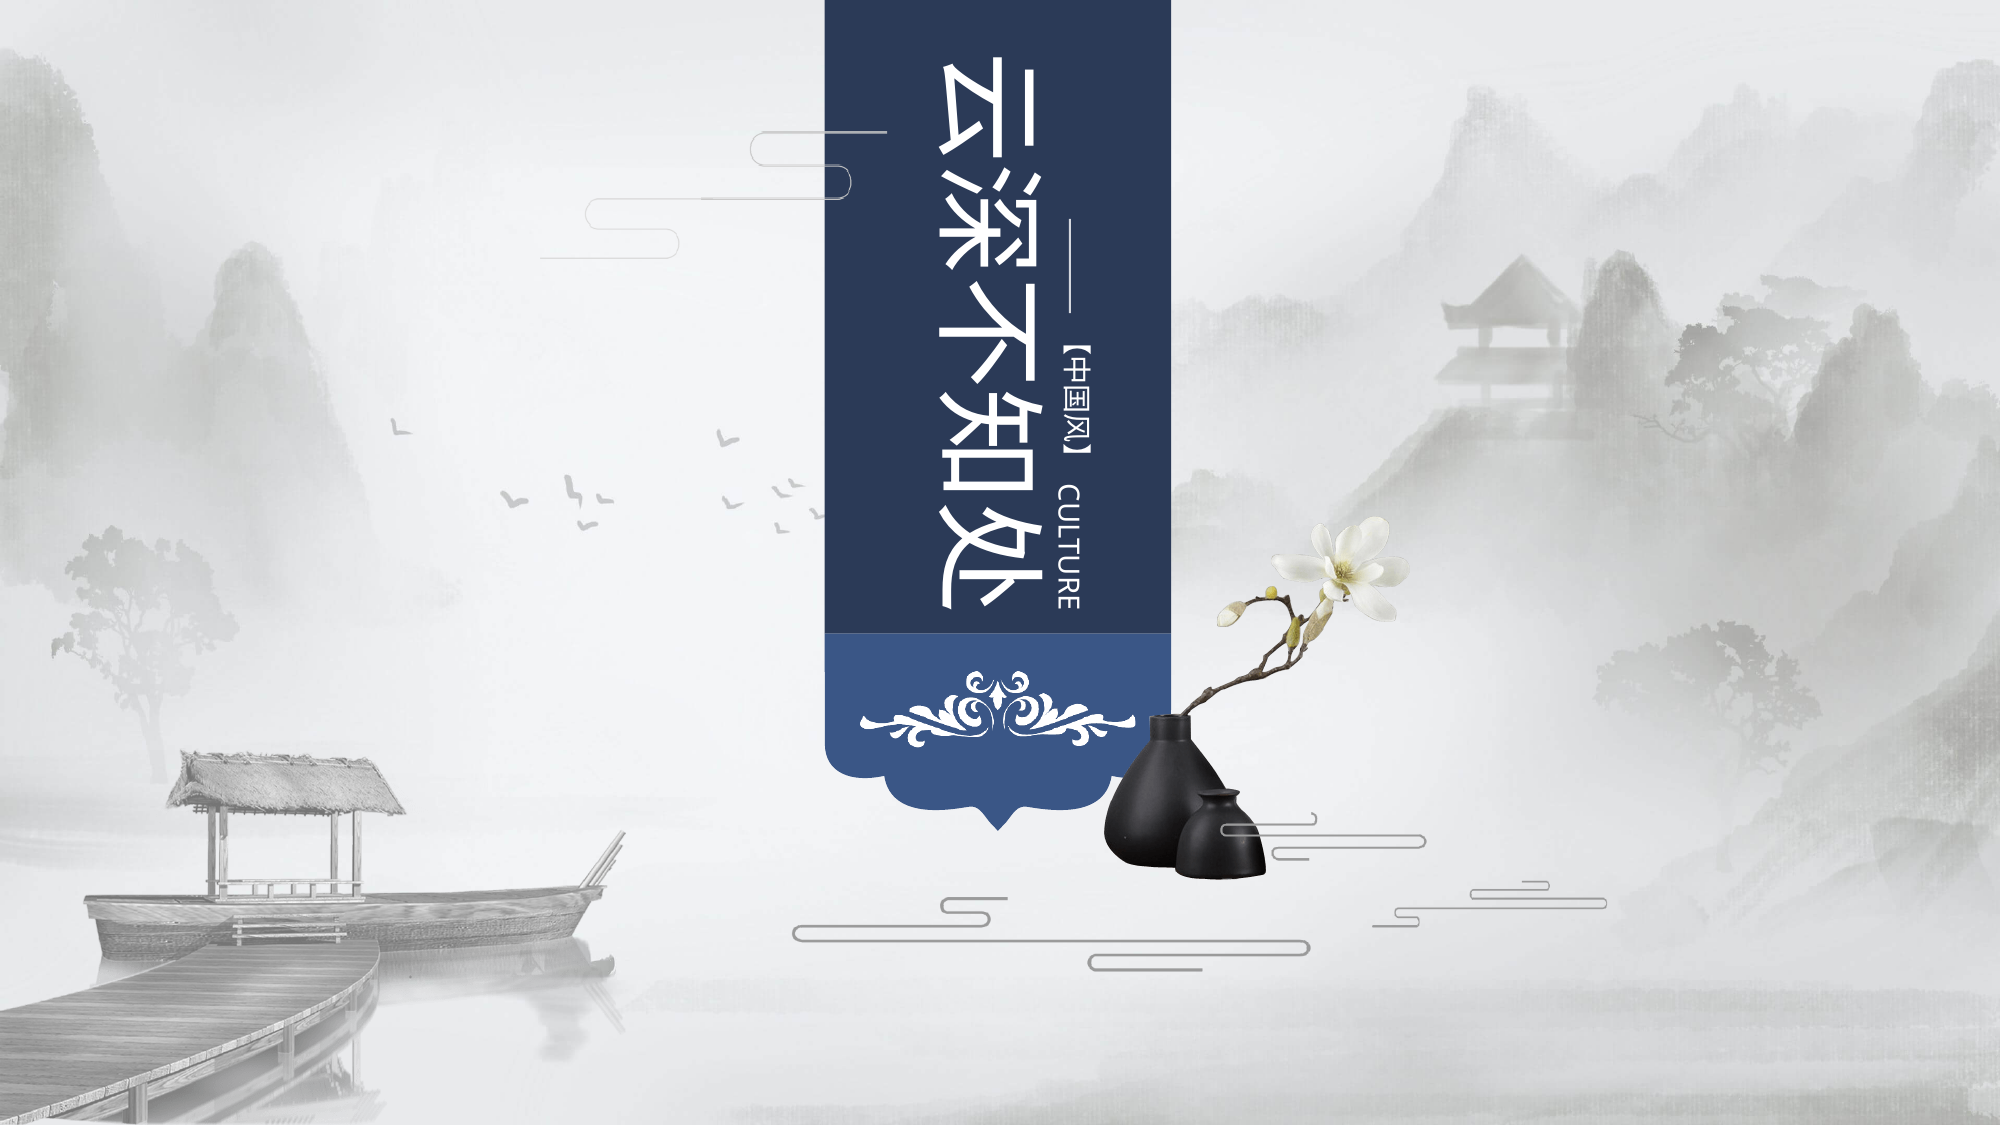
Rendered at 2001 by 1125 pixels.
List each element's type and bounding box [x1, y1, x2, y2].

picture [0, 0, 2000, 1125]
text_box [824, 0, 1172, 782]
text_box [1037, 218, 1104, 628]
text_box [476, 0, 888, 325]
